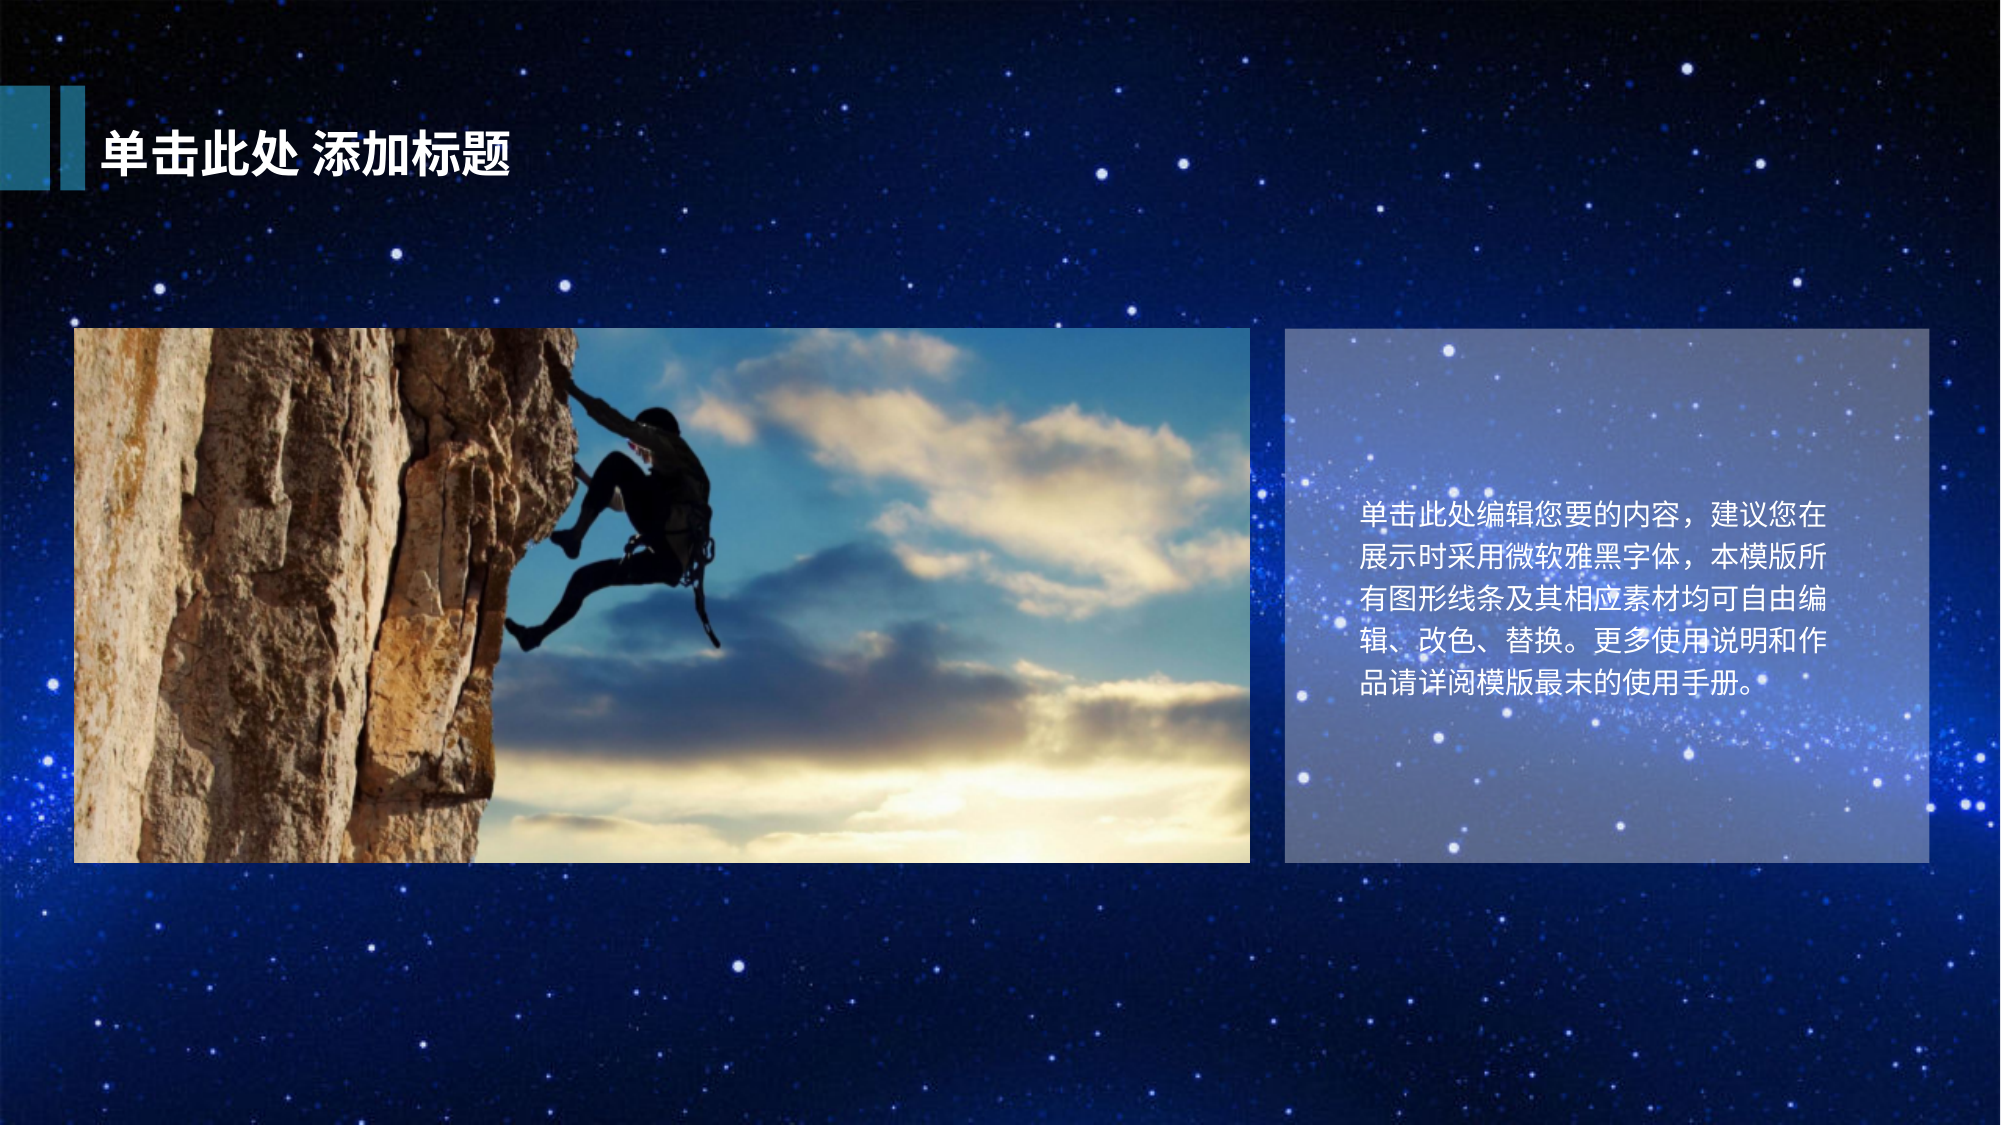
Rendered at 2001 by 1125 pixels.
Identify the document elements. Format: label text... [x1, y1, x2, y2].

text_box 单击此处编辑您要的内容，建议您在展示时采用微软雅黑字体，本模版所有图形线条及其相应素材均可自由编辑、改色、替换。更多使用说明和作品请详阅模版最末的使用手册。 [1359, 489, 1855, 700]
text_box [59, 85, 86, 191]
text_box [1284, 328, 1930, 864]
text_box [0, 85, 51, 191]
text_box 单击此处 添加标题 [85, 114, 563, 190]
picture [0, 0, 2001, 1125]
